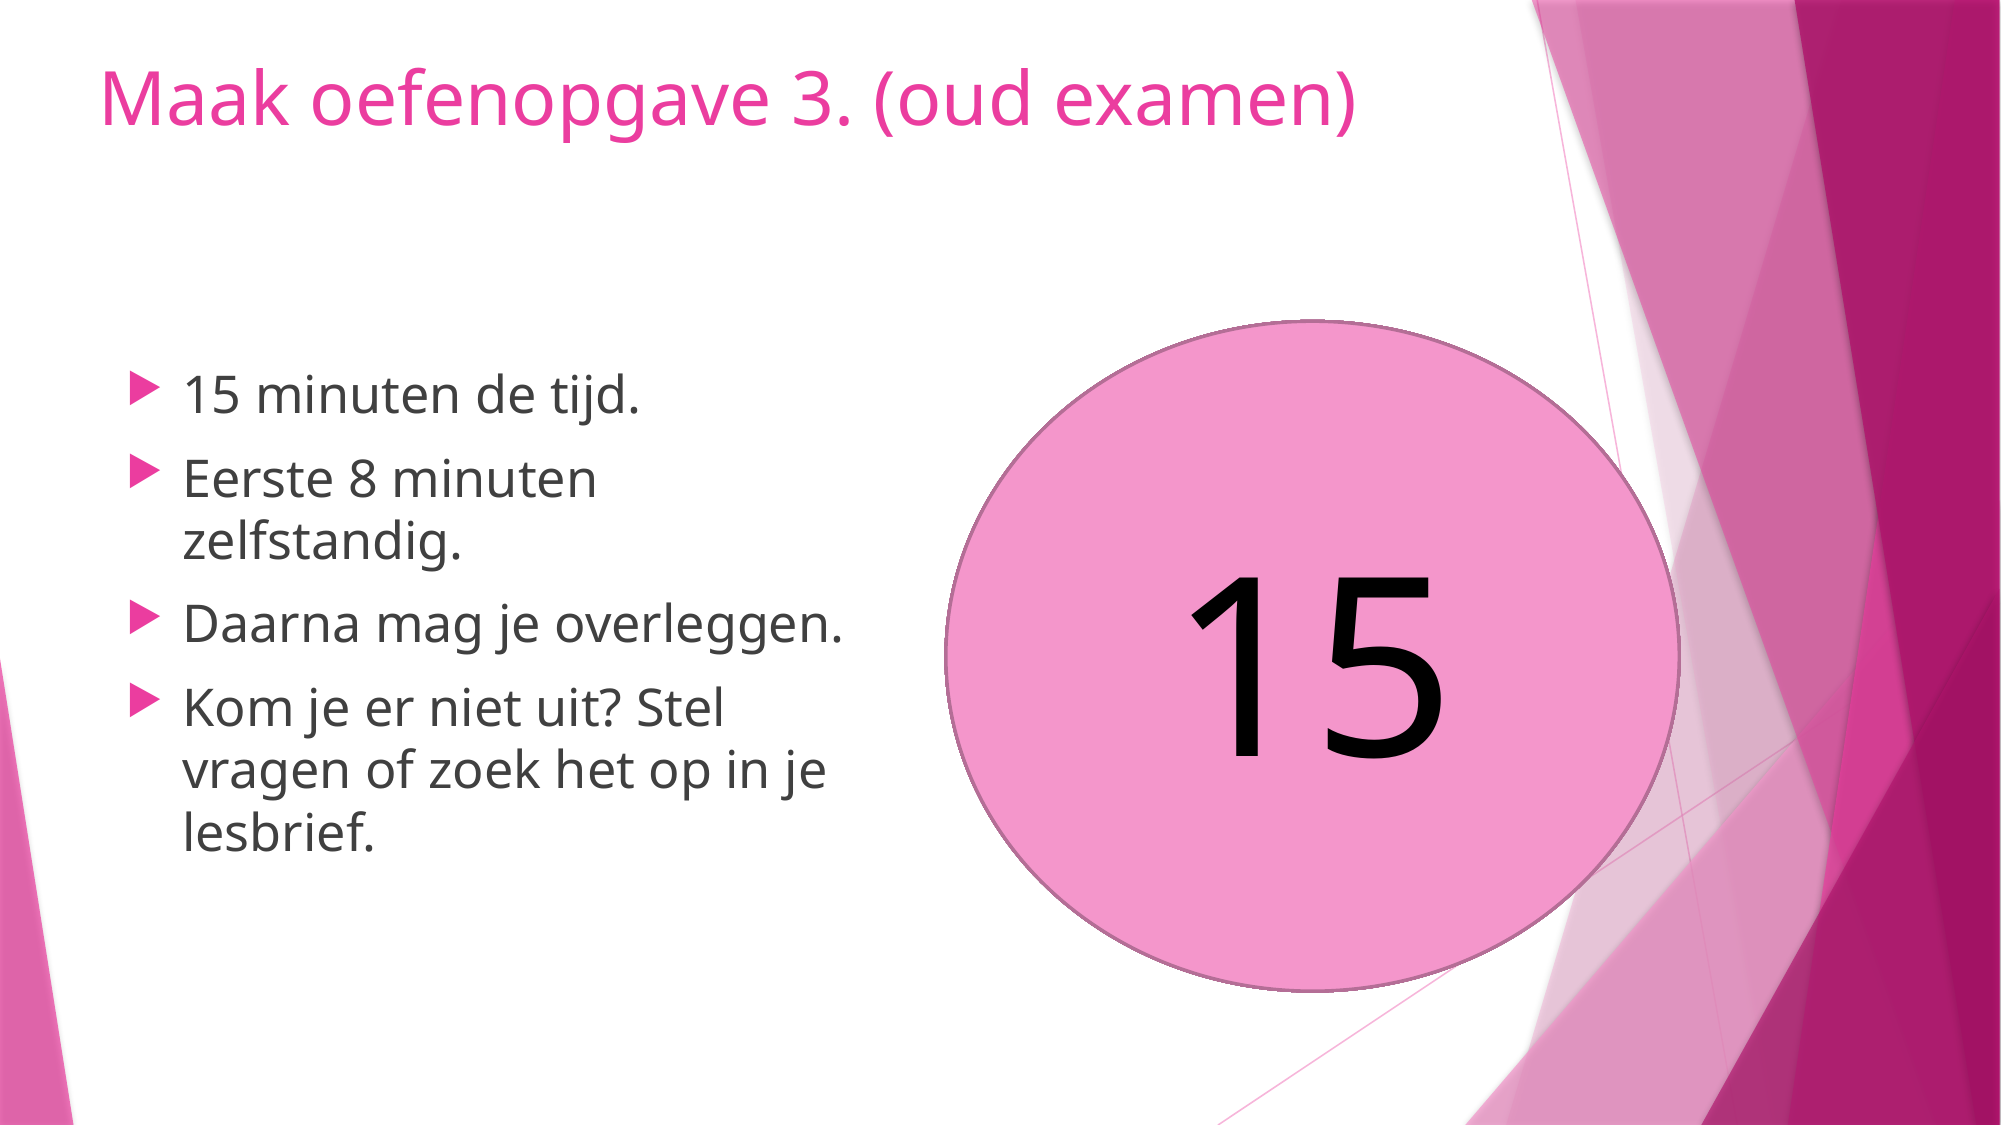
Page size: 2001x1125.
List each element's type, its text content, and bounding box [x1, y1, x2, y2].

title Maak oefenopgave 3. (oud examen) [83, 42, 1494, 260]
list 15 minuten de tijd. Eerste 8 minuten zelfstandig. Daarna mag je overleggen. Kom je er niet uit? Stel vragen of zoek het op in je lesbrief. [111, 354, 896, 992]
text_box 15 [944, 319, 1681, 993]
